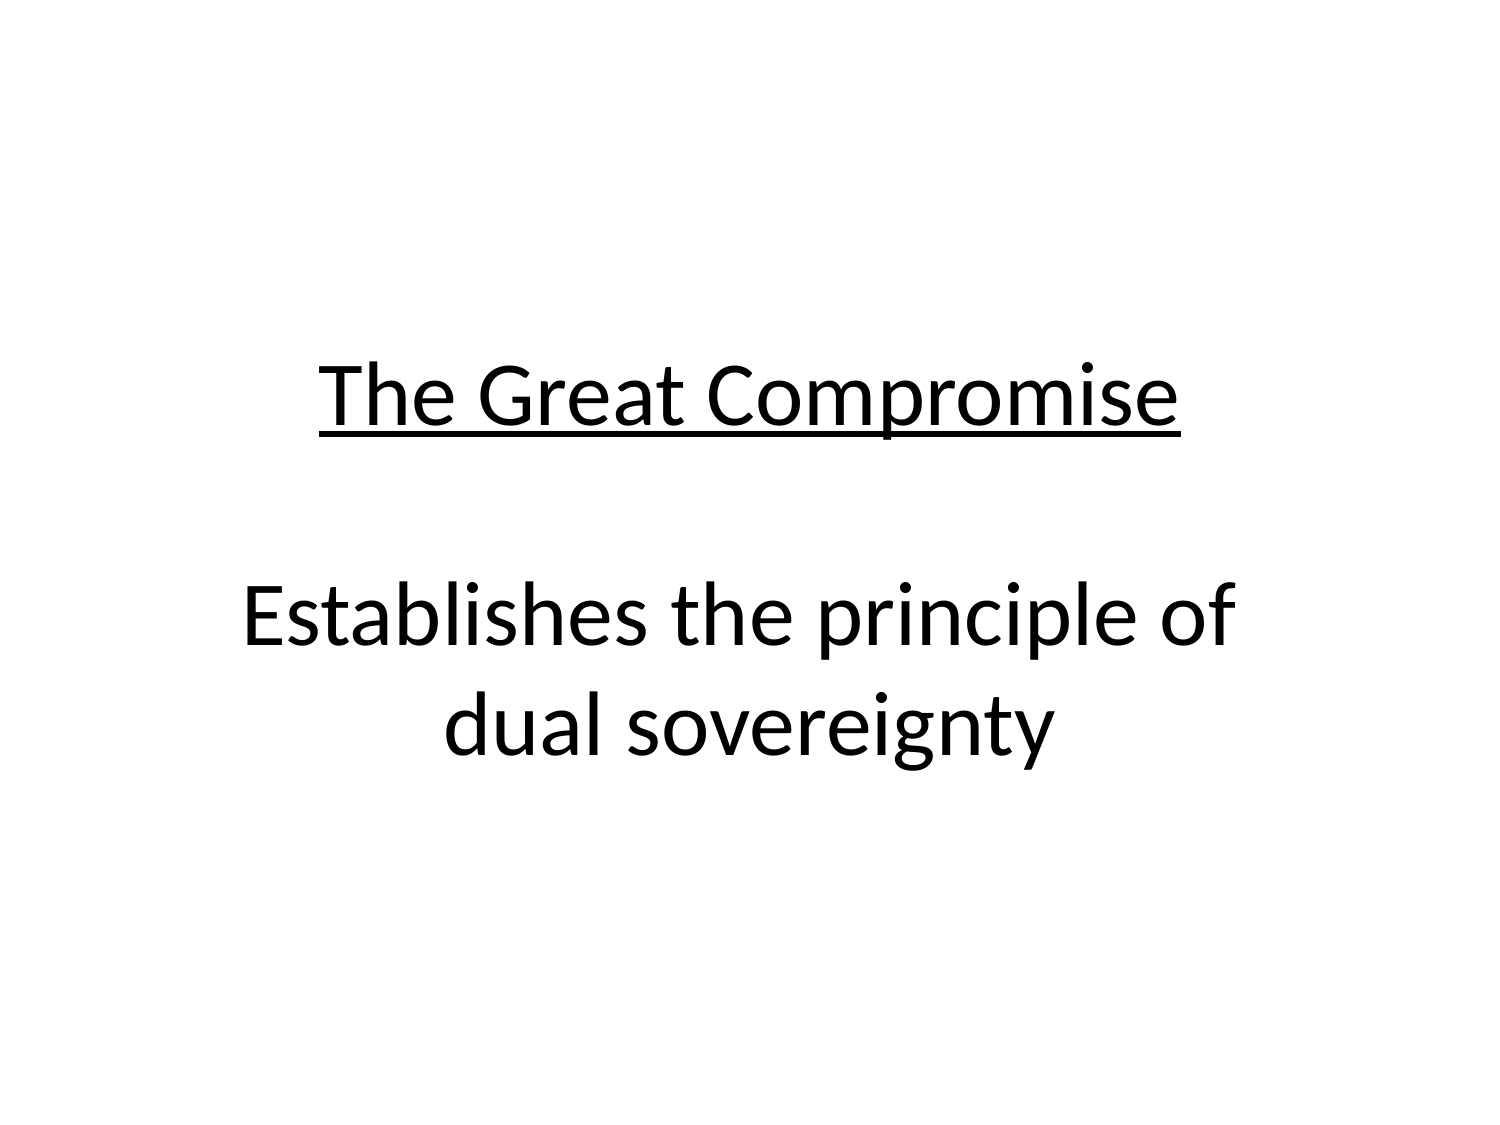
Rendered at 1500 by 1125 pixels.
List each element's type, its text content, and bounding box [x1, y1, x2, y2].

title The Great Compromise Establishes the principle of dual sovereignty [74, 44, 1426, 1063]
